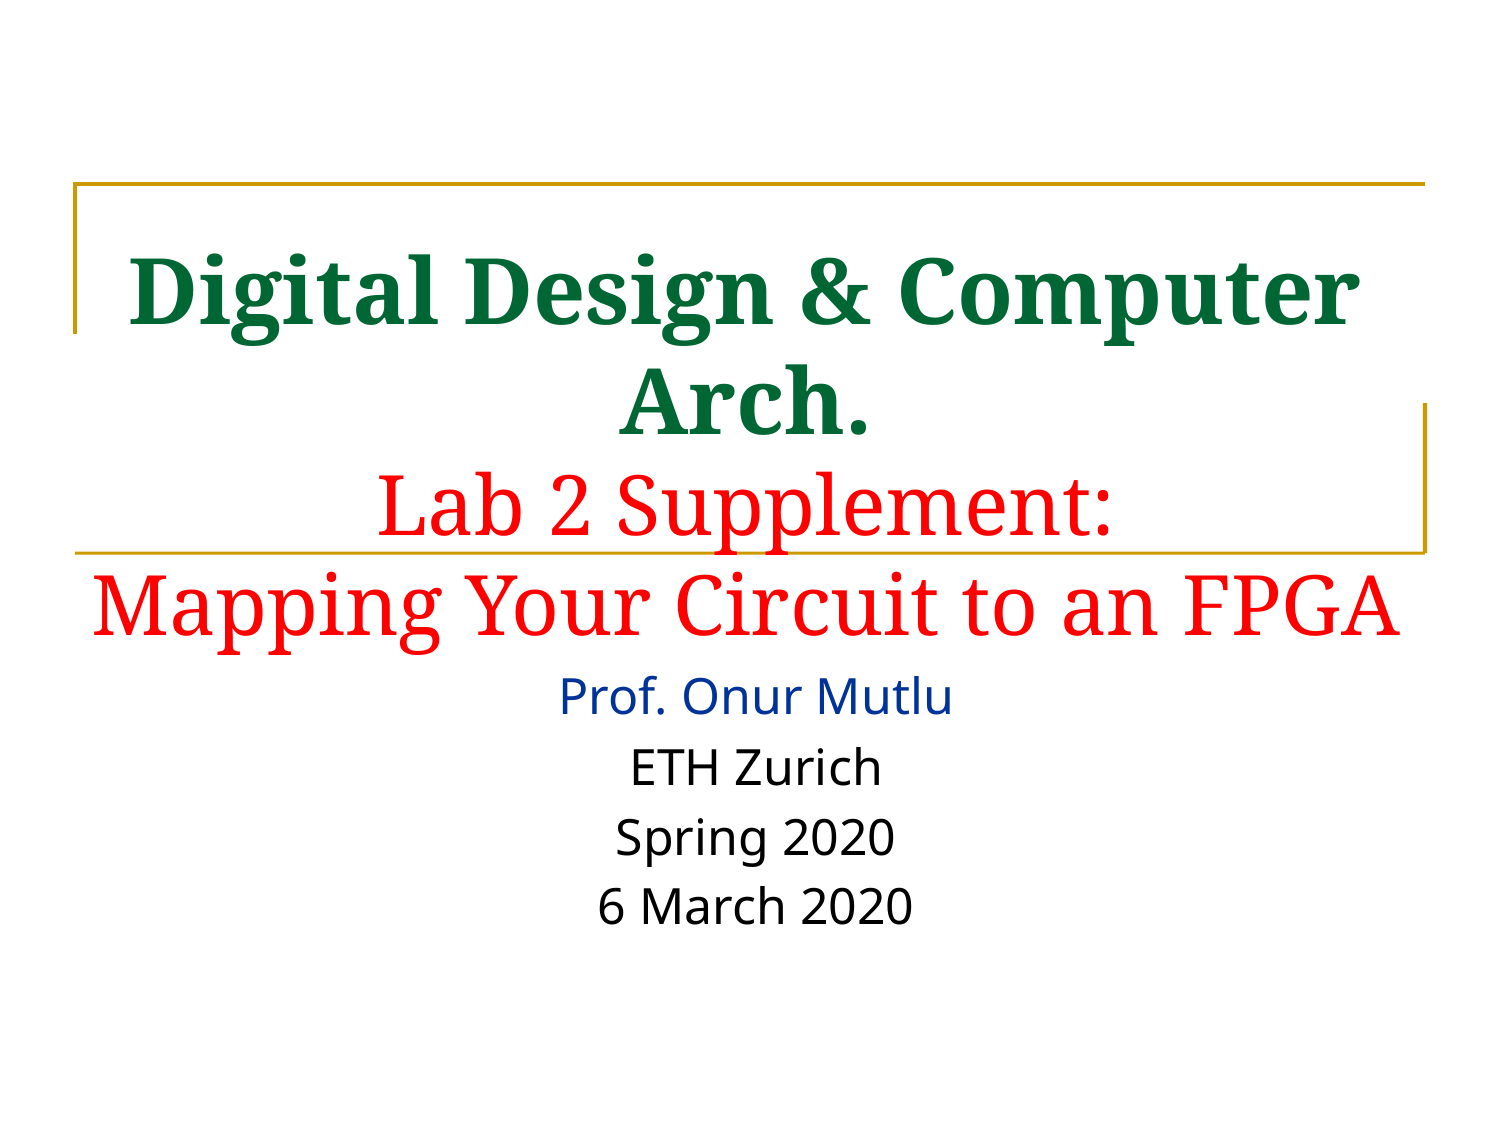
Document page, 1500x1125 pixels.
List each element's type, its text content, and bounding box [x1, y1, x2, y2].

subtitle Prof. Onur Mutlu ETH Zurich Spring 2020 6 March 2020 [112, 587, 1400, 1064]
title Digital Design & Computer Arch. Lab 2 Supplement: Mapping Your Circuit to an FPGA [54, 105, 1438, 388]
